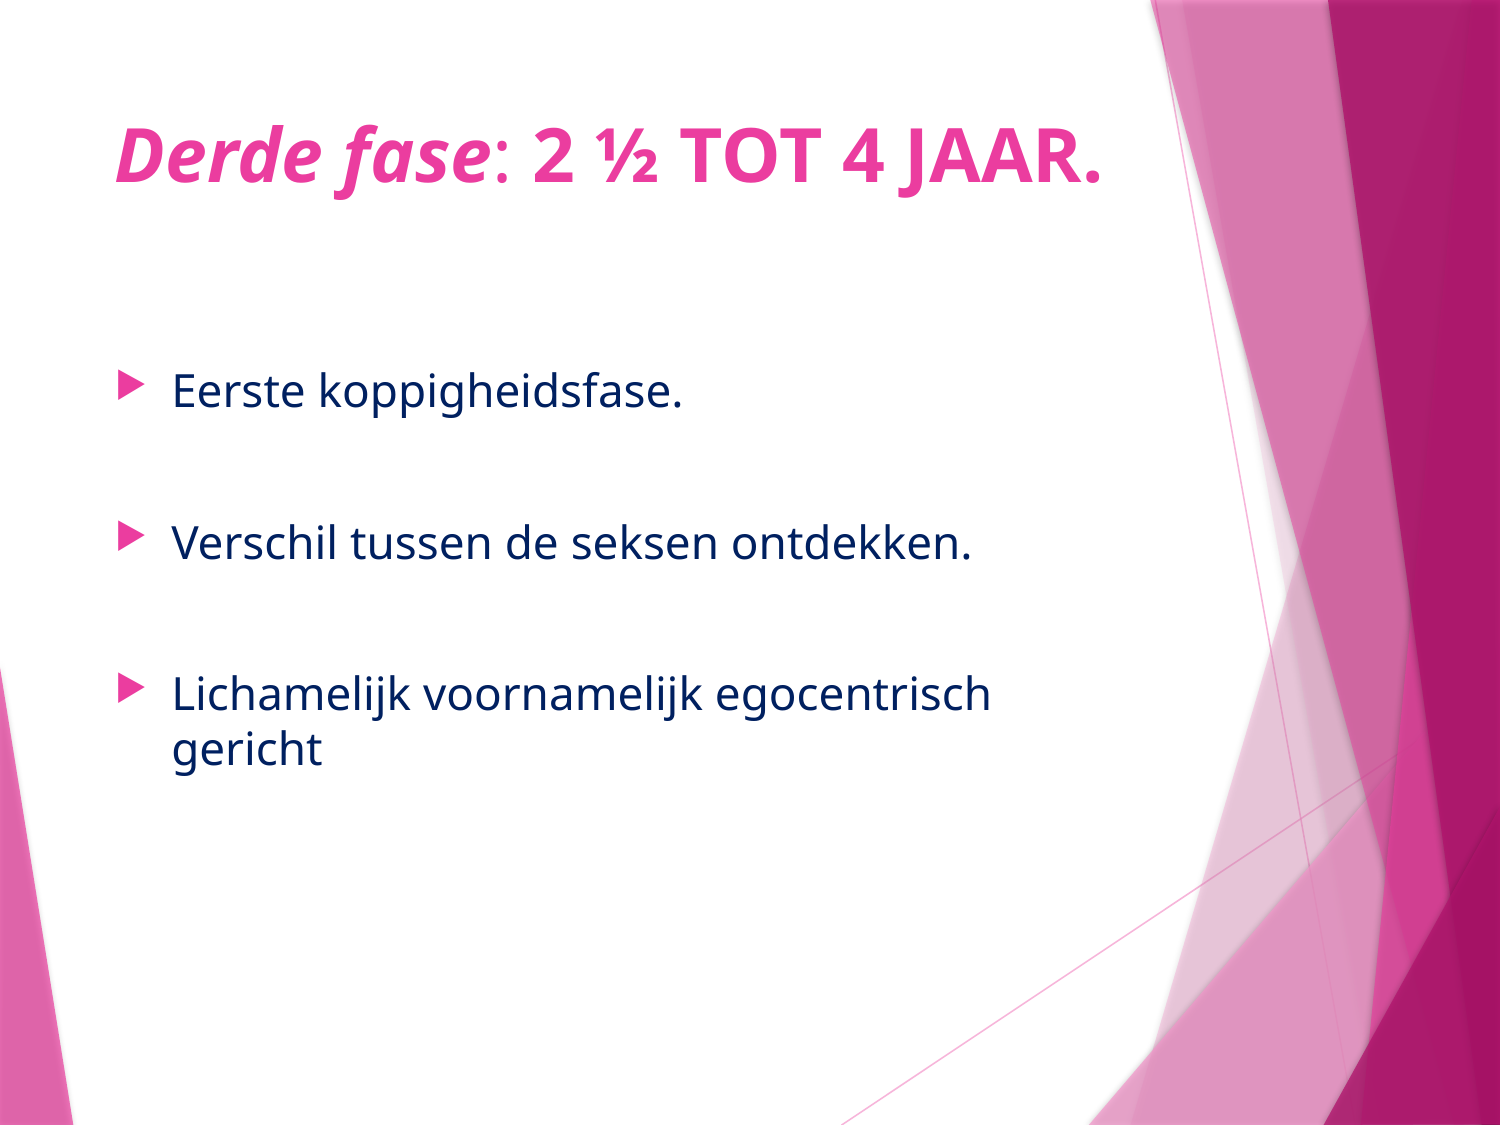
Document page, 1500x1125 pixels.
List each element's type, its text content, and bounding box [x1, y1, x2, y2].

title Derde fase: 2 ½ TOT 4 JAAR. [99, 99, 1142, 317]
list Eerste koppigheidsfase. Verschil tussen de seksen ontdekken. Lichamelijk voornamelijk egocentrisch gericht [99, 354, 1142, 992]
